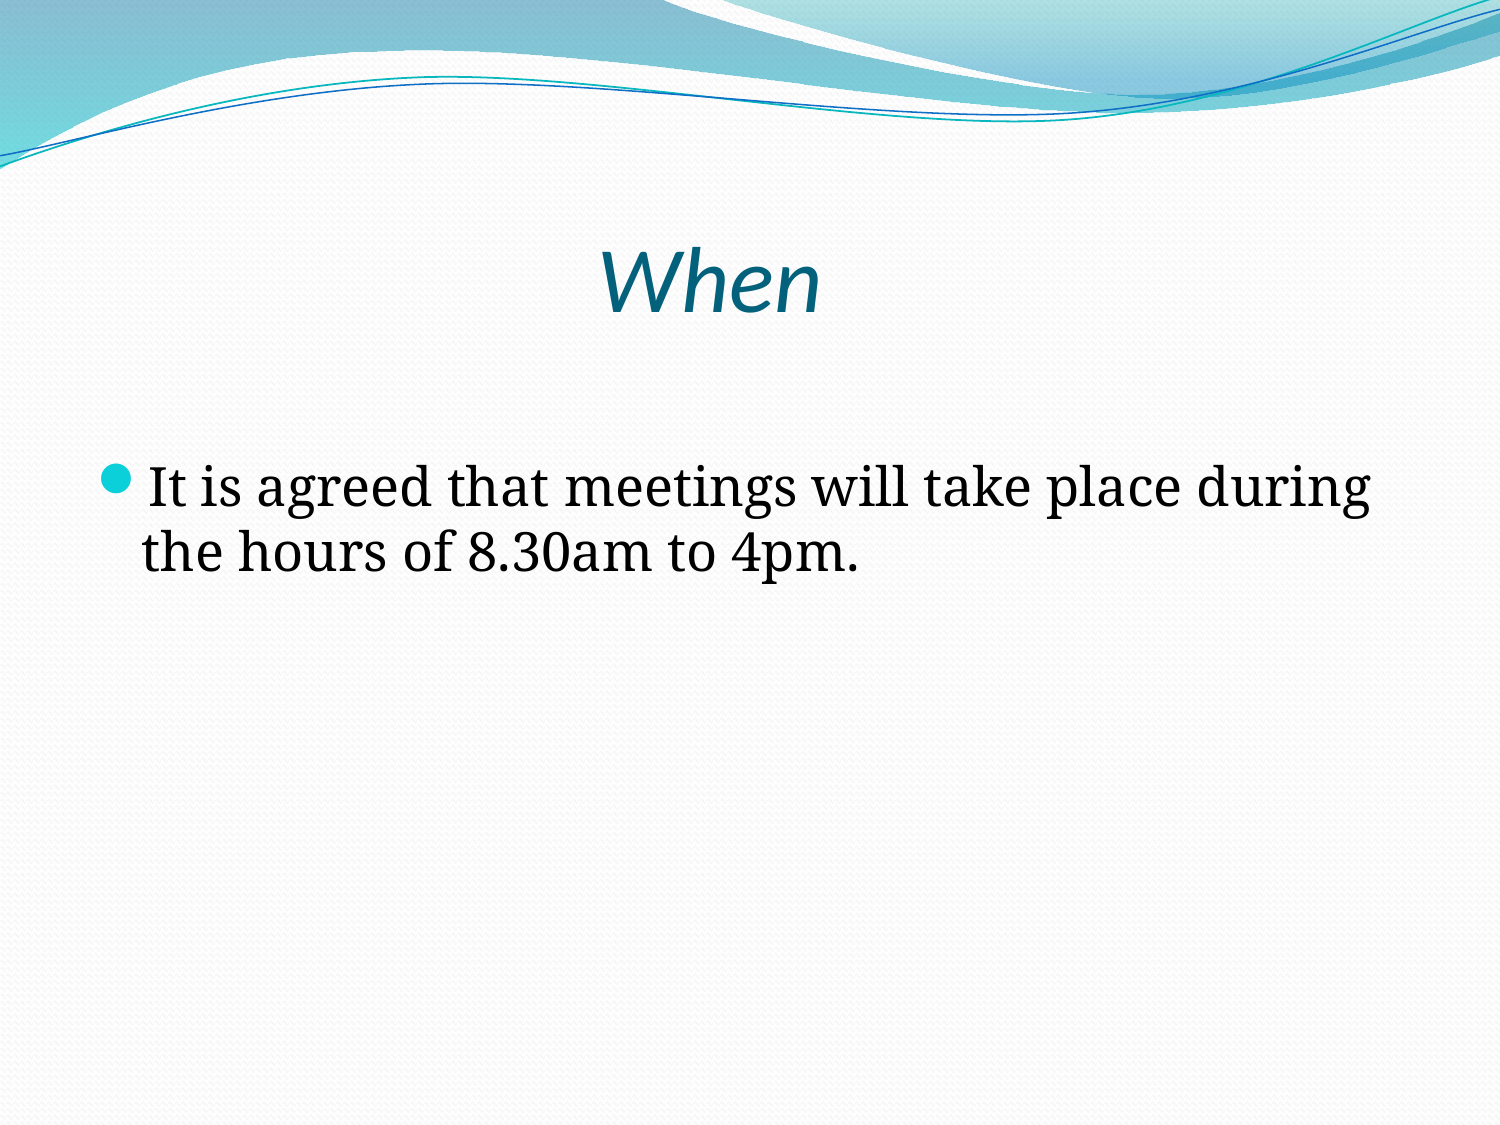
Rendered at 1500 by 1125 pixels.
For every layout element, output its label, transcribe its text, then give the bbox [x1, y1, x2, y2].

list It is agreed that meetings will take place during the hours of 8.30am to 4pm. [82, 445, 1432, 679]
title When [597, 210, 957, 444]
